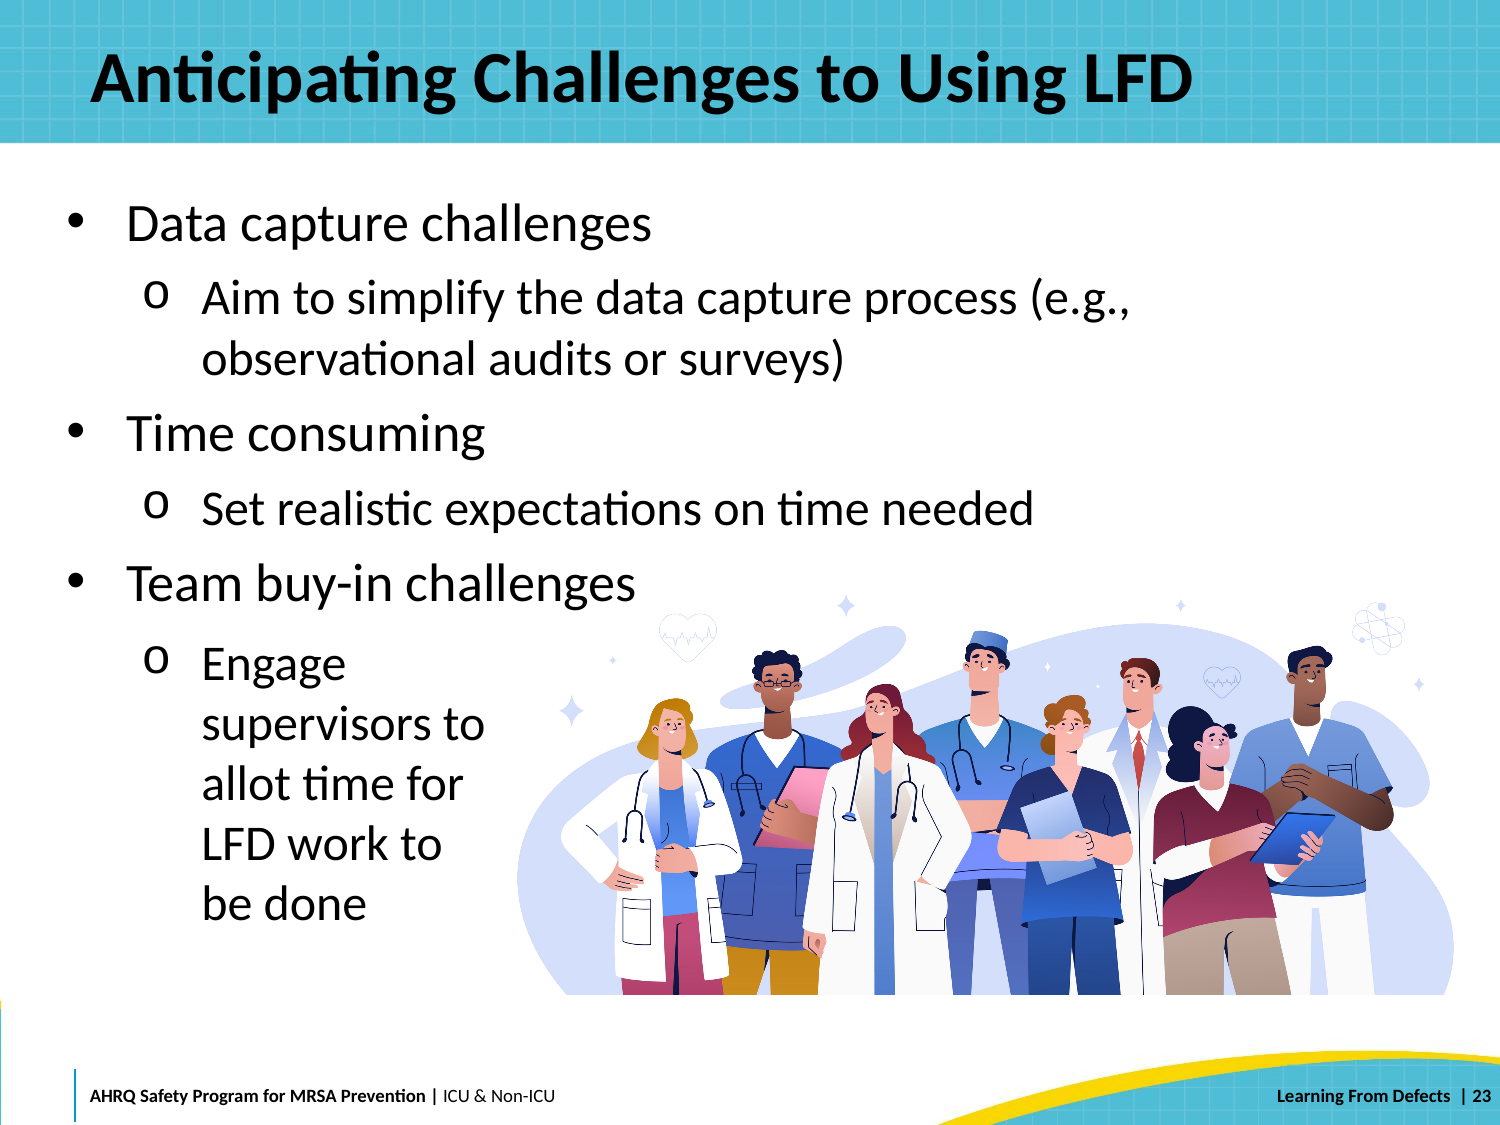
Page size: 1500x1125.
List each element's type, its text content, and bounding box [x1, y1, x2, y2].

list Data capture challenges Aim to simplify the data capture process (e.g., observational audits or surveys) Time consuming Set realistic expectations on time needed Team buy-in challenges [51, 179, 1402, 622]
picture [0, 0, 1500, 1125]
slide_number | 23 [1455, 1065, 1500, 1125]
list Engage supervisors to allot time for LFD work to be done [51, 622, 518, 1065]
title Anticipating Challenges to Using LFD [75, 0, 1425, 150]
